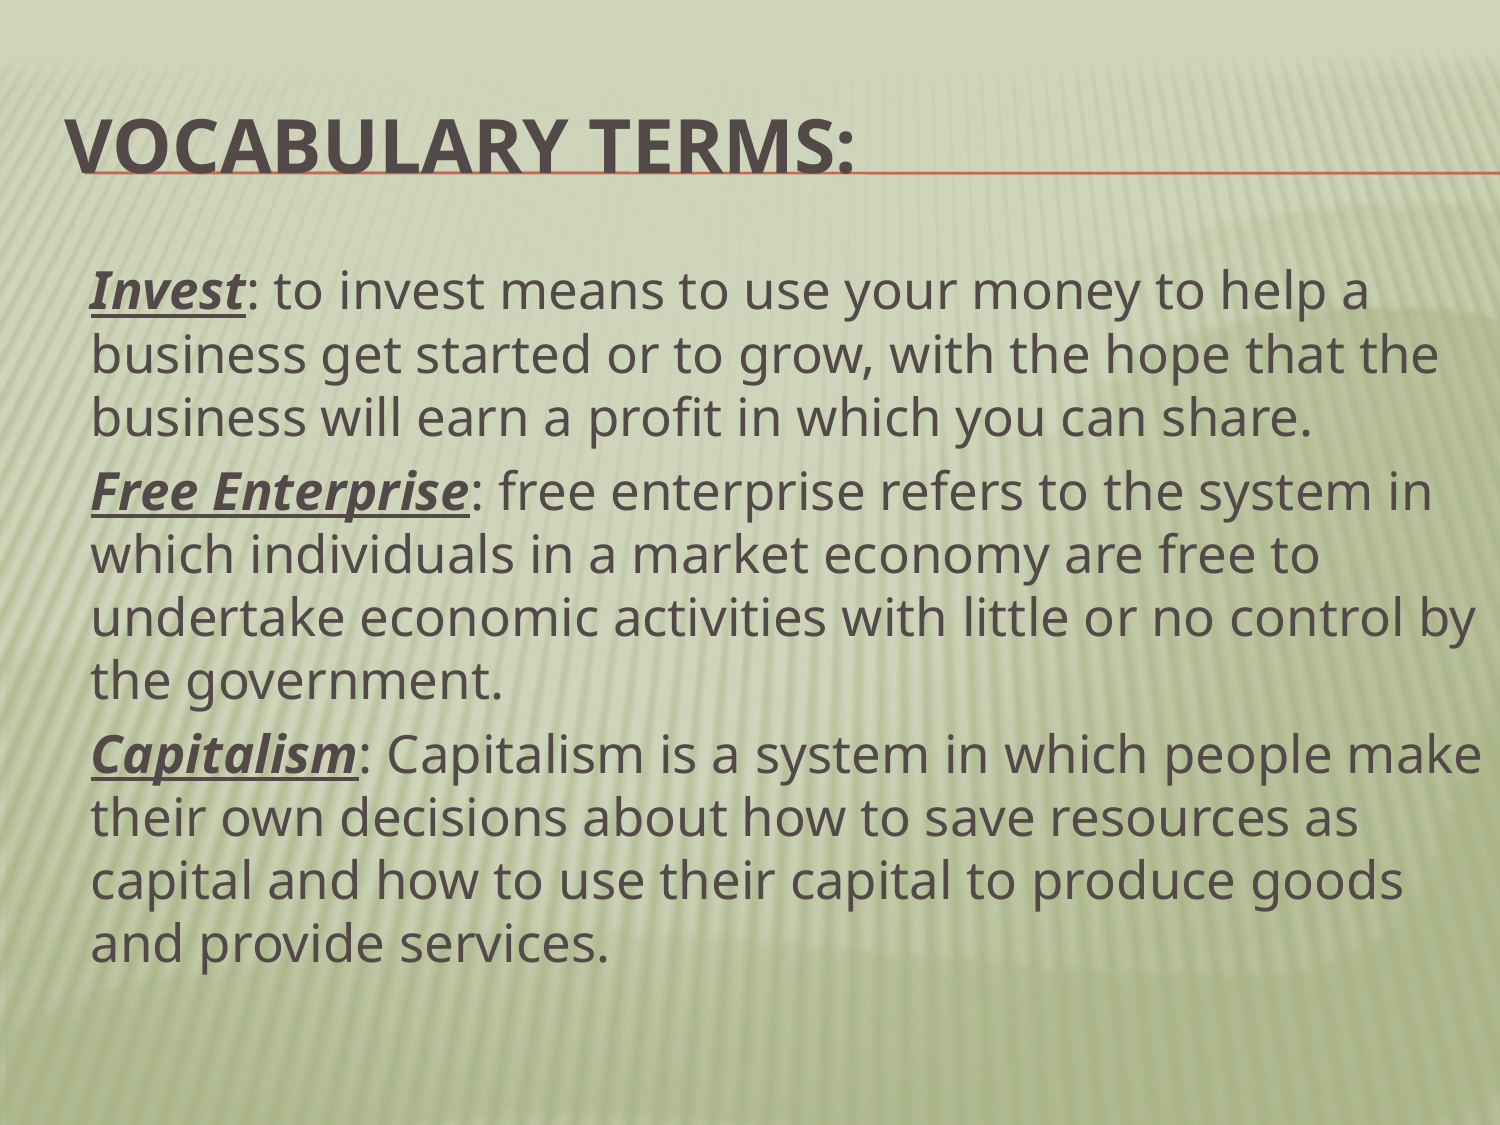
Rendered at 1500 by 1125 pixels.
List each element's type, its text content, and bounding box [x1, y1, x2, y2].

list Invest: to invest means to use your money to help a business get started or to grow, with the hope that the business will earn a profit in which you can share. Free Enterprise: free enterprise refers to the system in which individuals in a market economy are free to undertake economic activities with little or no control by the government. Capitalism: Capitalism is a system in which people make their own decisions about how to save resources as capital and how to use their capital to produce goods and provide services. [76, 249, 1500, 993]
title VOCABULARY TERMS: [50, 75, 1475, 213]
